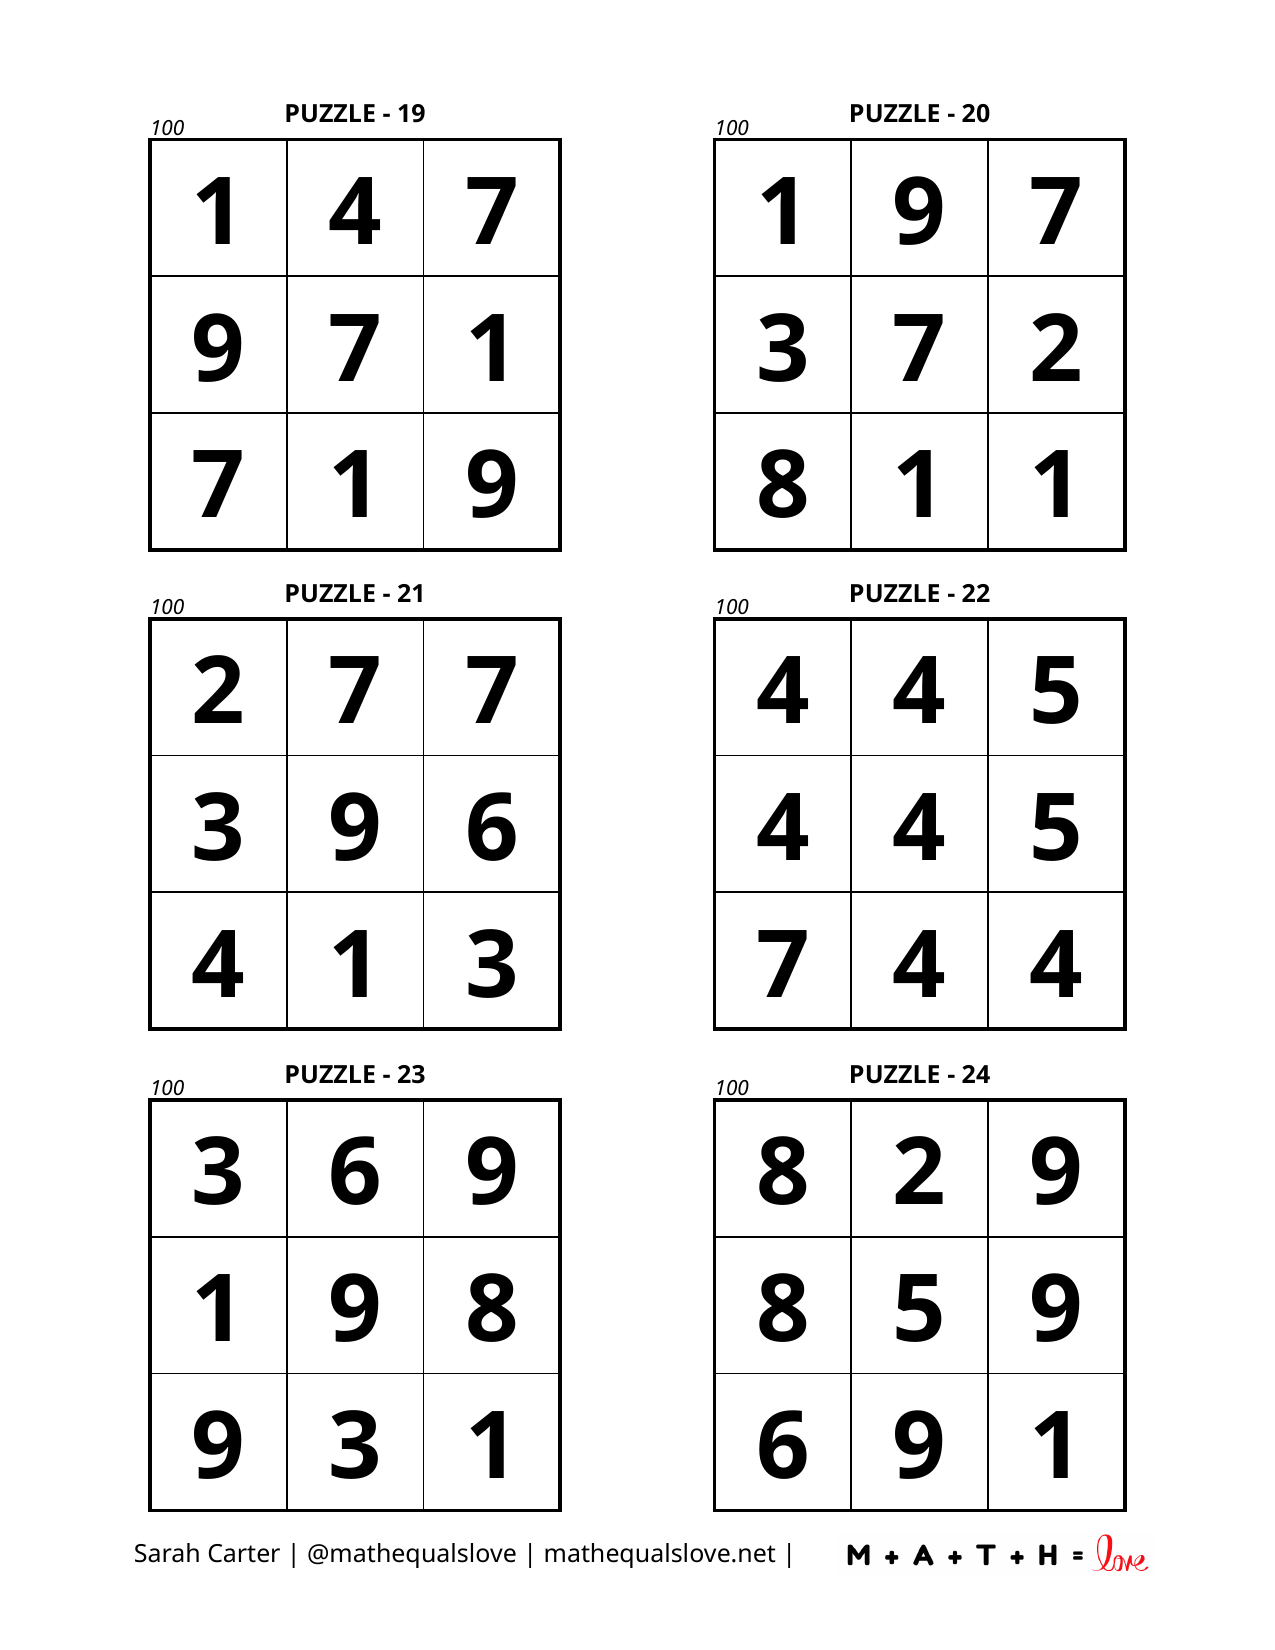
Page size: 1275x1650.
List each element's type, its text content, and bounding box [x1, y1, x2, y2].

table_header 4 [852, 621, 987, 755]
table_header 7 [288, 621, 423, 755]
text_box PUZZLE - 21 [149, 577, 561, 608]
table_cell 7 [852, 277, 987, 412]
table_cell 9 [852, 1374, 987, 1509]
table_cell 1 [424, 1374, 558, 1509]
text_box PUZZLE - 20 [714, 97, 1125, 128]
table_header 1 [716, 141, 850, 275]
table_header 6 [288, 1102, 423, 1236]
table_cell 8 [424, 1238, 558, 1373]
text_box 100 [149, 1074, 359, 1100]
table_cell 5 [852, 1238, 987, 1373]
table_cell 7 [152, 414, 286, 548]
table_header 9 [989, 1102, 1123, 1236]
table_header 9 [852, 141, 987, 275]
table_header 2 [852, 1102, 987, 1236]
table_cell 4 [989, 893, 1123, 1027]
table_cell 9 [152, 1374, 286, 1509]
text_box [118, 1529, 1199, 1576]
text_box 100 [714, 114, 923, 140]
text_box 100 [149, 593, 359, 619]
table_cell 3 [152, 756, 286, 891]
table_cell 7 [716, 893, 850, 1027]
table_cell 1 [989, 1374, 1123, 1509]
table_cell 3 [288, 1374, 423, 1509]
table_cell 4 [152, 893, 286, 1027]
table_header 7 [424, 621, 558, 755]
table_cell 9 [989, 1238, 1123, 1373]
table_cell 5 [989, 756, 1123, 891]
text_box 100 [714, 1074, 923, 1100]
text_box PUZZLE - 24 [714, 1058, 1125, 1089]
table_header 9 [424, 1102, 558, 1236]
table_header 8 [716, 1102, 850, 1236]
table_cell 4 [852, 756, 987, 891]
table_cell 1 [288, 414, 423, 548]
table_header 4 [288, 141, 423, 275]
table_cell 9 [288, 1238, 423, 1373]
table_cell 1 [152, 1238, 286, 1373]
text_box 100 [149, 114, 359, 140]
text_box PUZZLE - 19 [149, 97, 561, 128]
table_cell 1 [288, 893, 423, 1027]
table_cell 8 [716, 1238, 850, 1373]
table_cell 2 [989, 277, 1123, 412]
table_cell 8 [716, 414, 850, 548]
table_cell 4 [852, 893, 987, 1027]
table_header 7 [424, 141, 558, 275]
table_cell 6 [716, 1374, 850, 1509]
table_header 5 [989, 621, 1123, 755]
table_header 4 [716, 621, 850, 755]
table_cell 9 [152, 277, 286, 412]
table_cell 3 [716, 277, 850, 412]
table_cell 1 [424, 277, 558, 412]
text_box PUZZLE - 23 [149, 1058, 561, 1089]
text_box 100 [714, 593, 923, 619]
text_box PUZZLE - 22 [714, 577, 1125, 608]
table_header 2 [152, 621, 286, 755]
table_cell 9 [288, 756, 423, 891]
table_cell 4 [716, 756, 850, 891]
table_header 7 [989, 141, 1123, 275]
table_cell 1 [989, 414, 1123, 548]
table_header 3 [152, 1102, 286, 1236]
table_cell 3 [424, 893, 558, 1027]
table_cell 7 [288, 277, 423, 412]
table_header 1 [152, 141, 286, 275]
table_cell 6 [424, 756, 558, 891]
table_cell 9 [424, 414, 558, 548]
table_cell 1 [852, 414, 987, 548]
